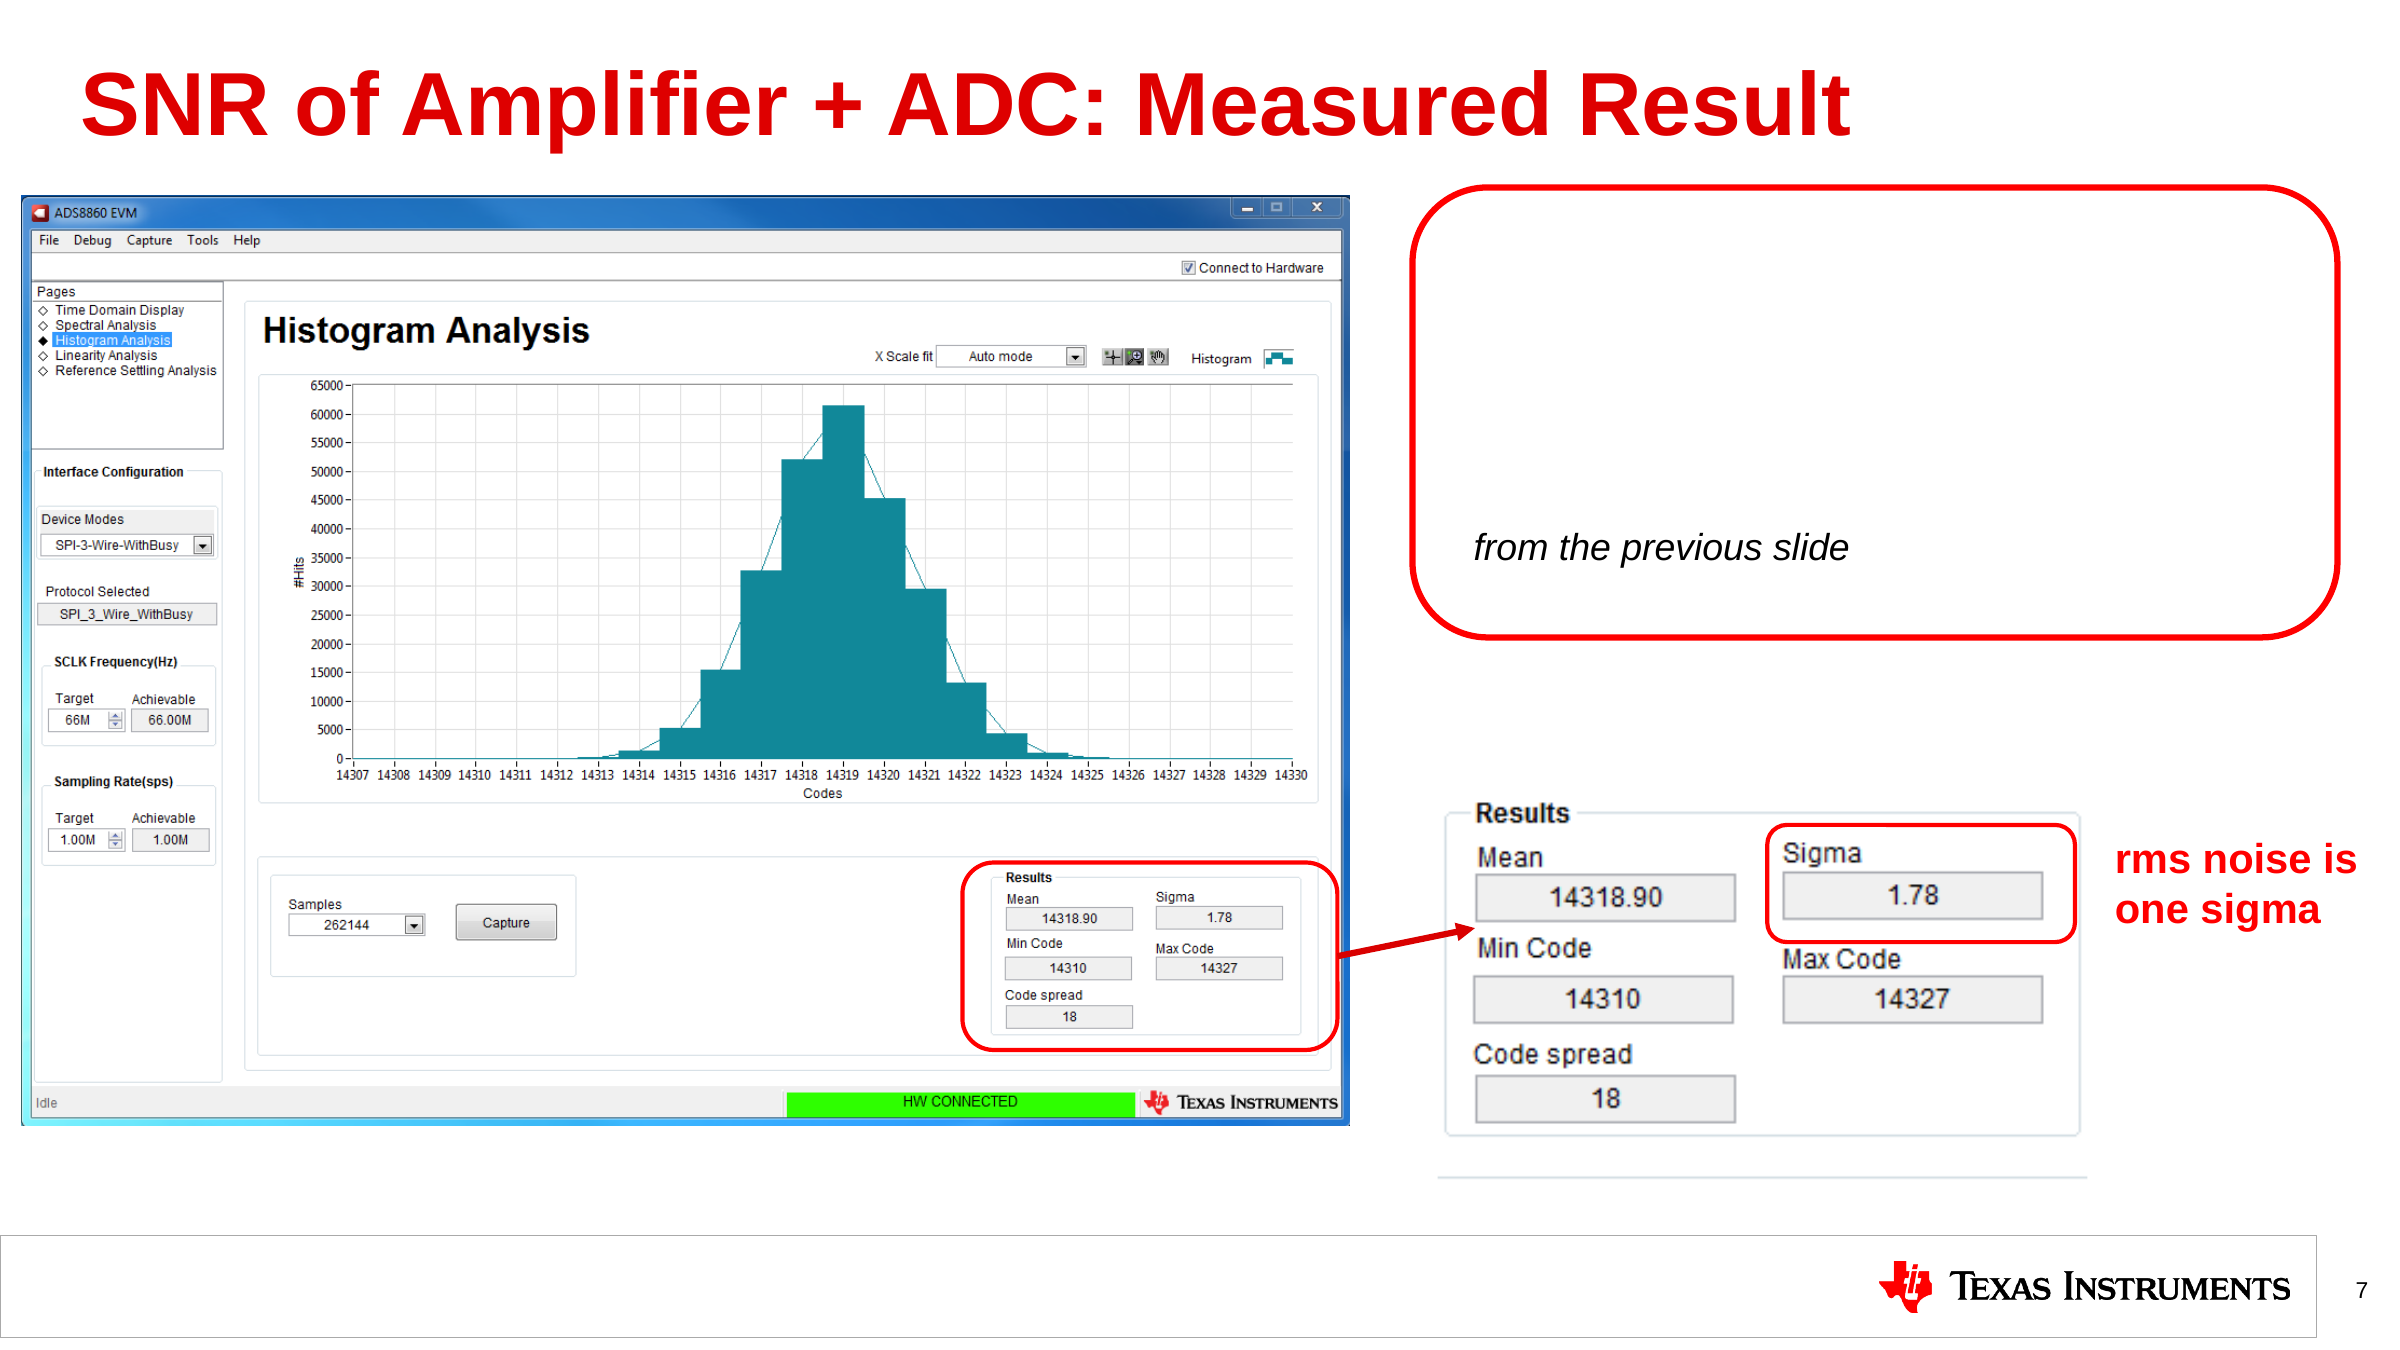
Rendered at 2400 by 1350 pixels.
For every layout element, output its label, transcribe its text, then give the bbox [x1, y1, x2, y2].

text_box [1337, 927, 1476, 957]
picture [21, 194, 1351, 1126]
text_box rms noise is one sigma [2099, 824, 2388, 940]
title SNR of Amplifier + ADC: Measured Result [60, 27, 2282, 189]
text_box [1410, 185, 2340, 640]
picture [1879, 1261, 2290, 1265]
picture [1879, 1307, 2290, 1313]
picture [1437, 774, 2088, 1188]
slide_number 7 [1828, 1265, 2389, 1307]
